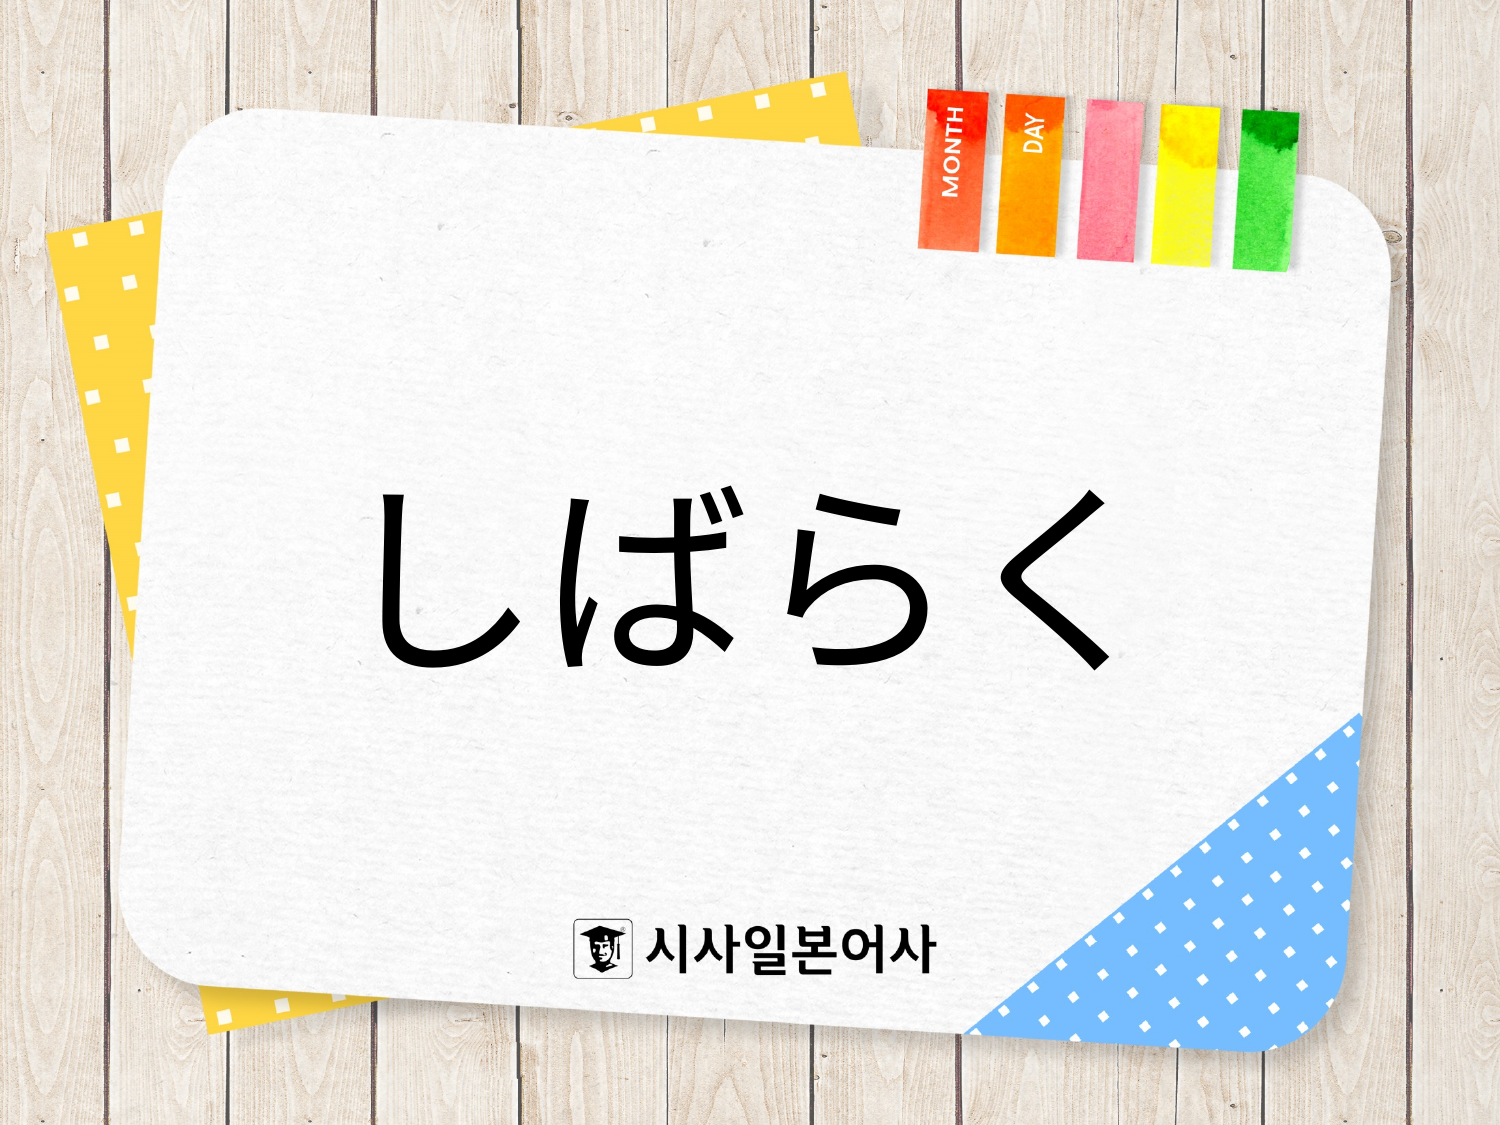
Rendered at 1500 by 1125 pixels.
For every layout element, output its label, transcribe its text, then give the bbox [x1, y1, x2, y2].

title しばらく [75, 338, 1425, 811]
picture [0, 0, 1500, 1125]
